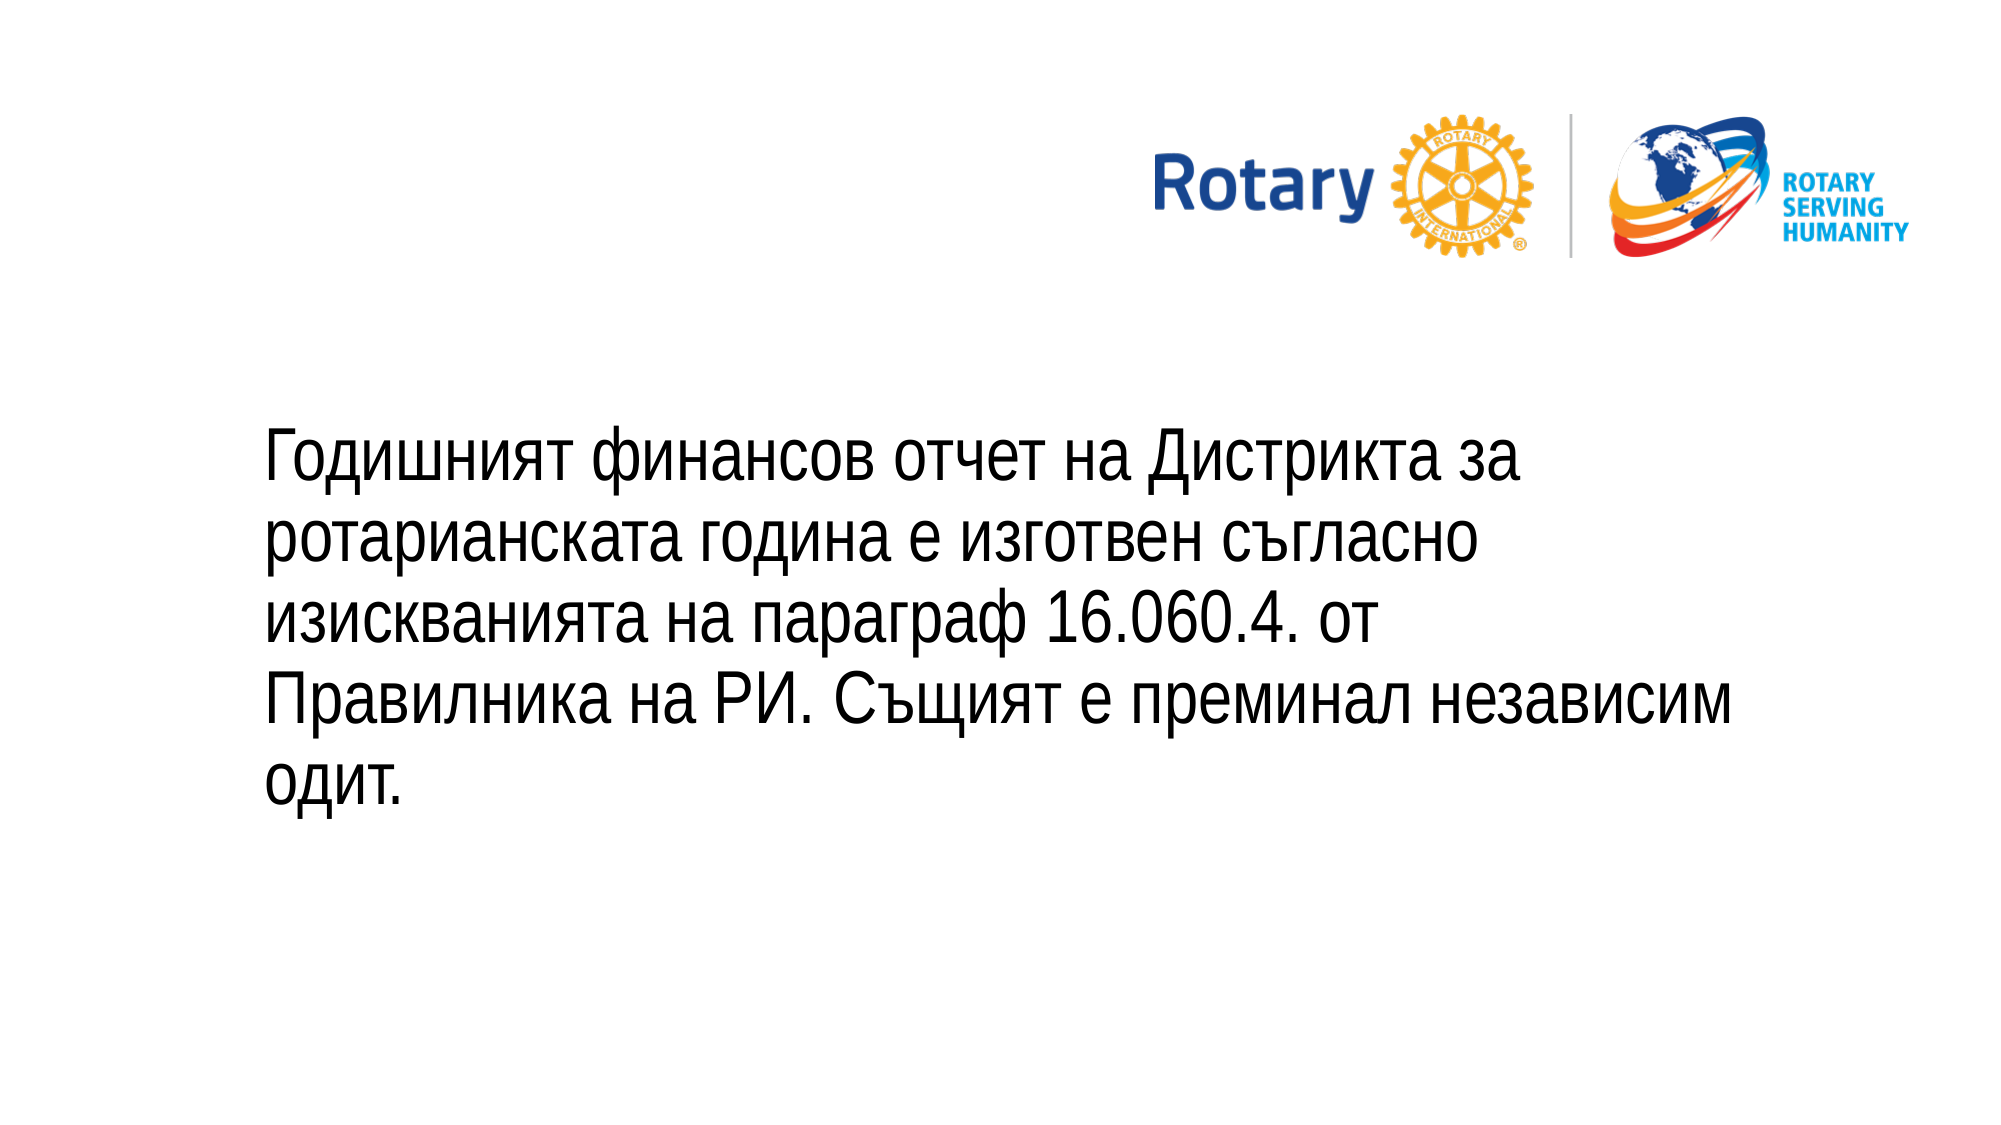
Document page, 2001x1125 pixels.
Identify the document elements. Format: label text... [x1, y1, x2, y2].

picture [1155, 114, 1909, 258]
subtitle Годишният финансов отчет на Дистрикта за ротарианската година е изготвен съгласно изискванията на параграф 16.060.4. от Правилника на РИ. Същият е преминал независим одит. [249, 408, 1750, 863]
